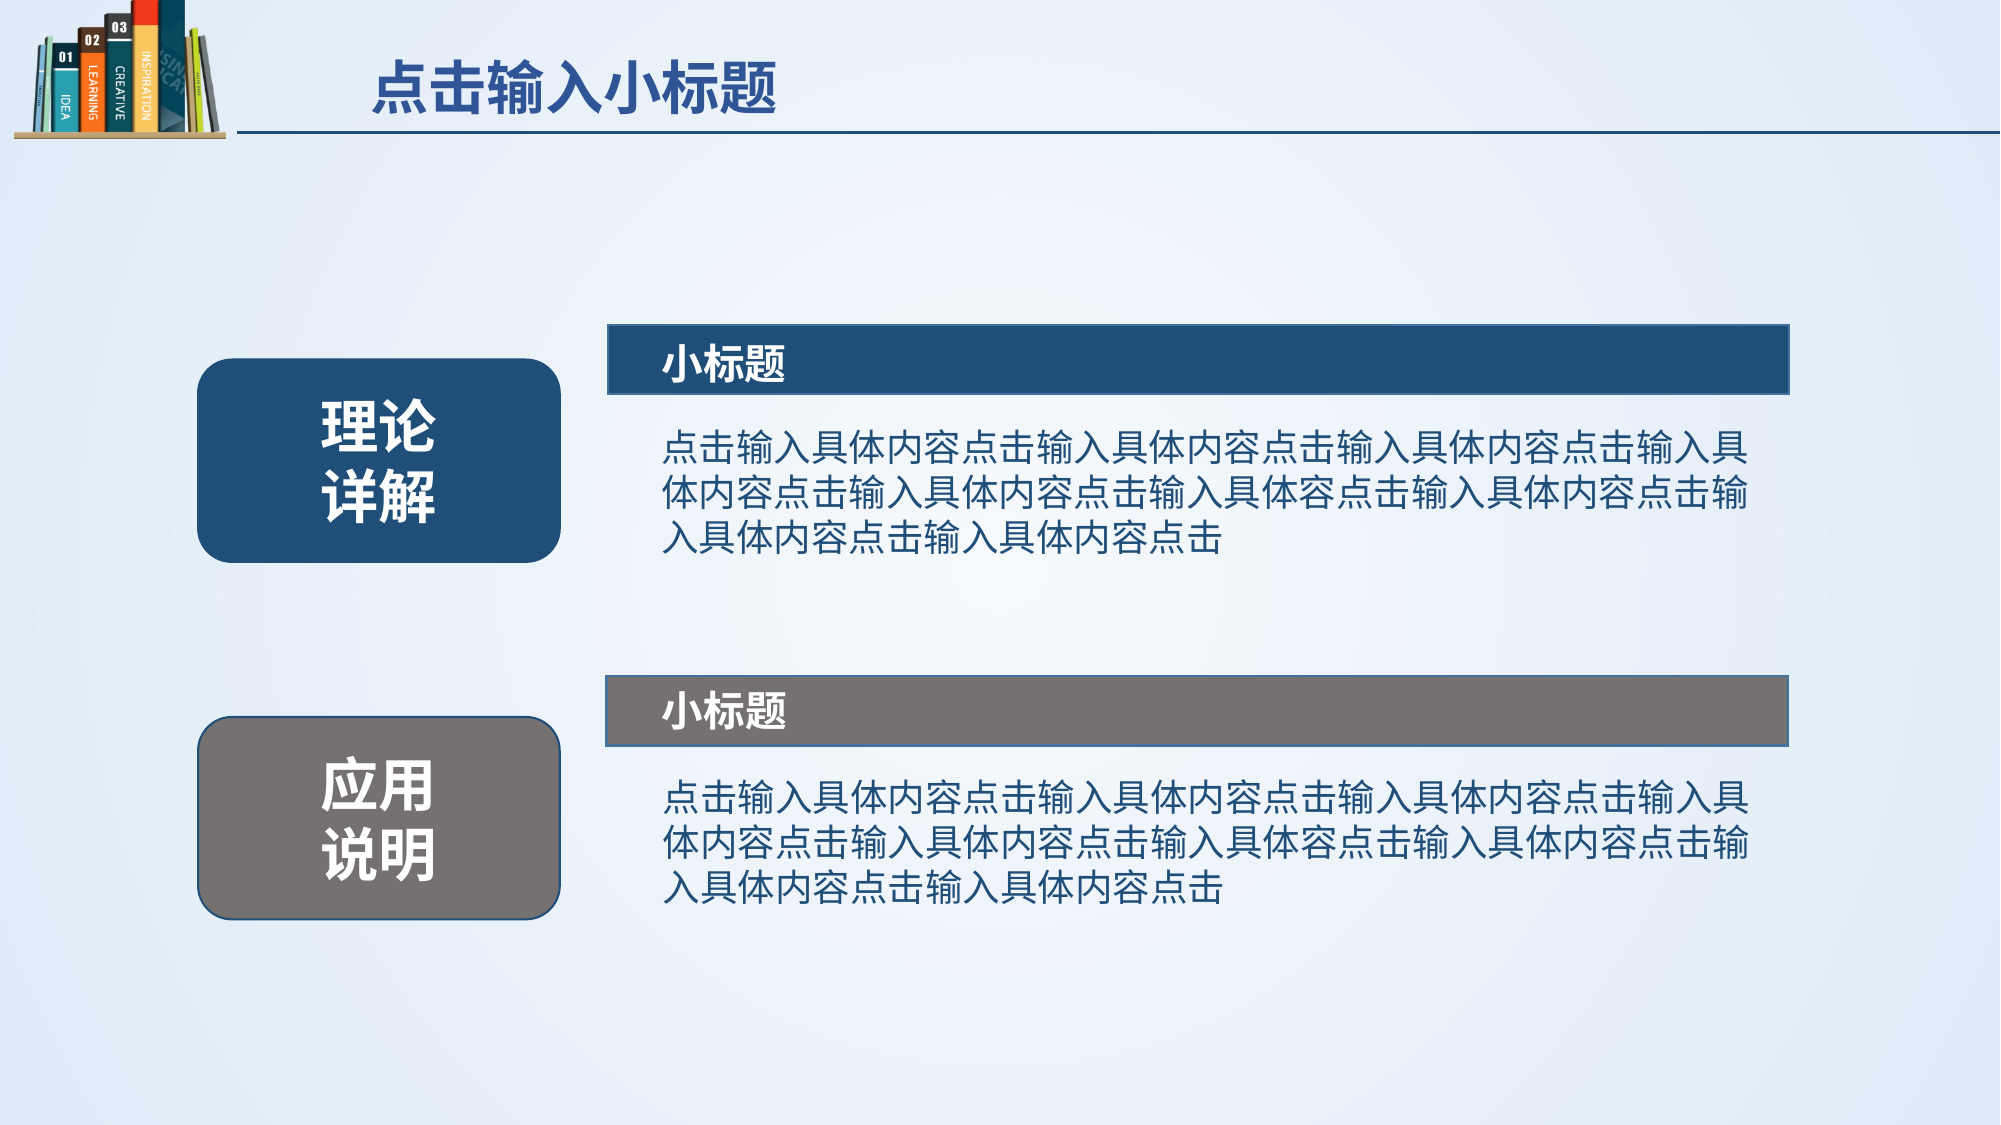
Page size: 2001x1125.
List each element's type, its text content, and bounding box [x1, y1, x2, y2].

text_box 理论 详解 [197, 358, 561, 563]
text_box 点击输入小标题 [355, 43, 812, 129]
text_box 应用 说明 [197, 715, 561, 921]
text_box 点击输入具体内容点击输入具体内容点击输入具体内容点击输入具体内容点击输入具体内容点击输入具体容点击输入具体内容点击输入具体内容点击输入具体内容点击 [647, 766, 1790, 916]
picture [169, 59, 175, 67]
picture [14, 0, 226, 139]
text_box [606, 675, 1788, 746]
text_box 点击输入具体内容点击输入具体内容点击输入具体内容点击输入具体内容点击输入具体内容点击输入具体容点击输入具体内容点击输入具体内容点击输入具体内容点击 [646, 416, 1788, 567]
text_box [607, 324, 1790, 396]
